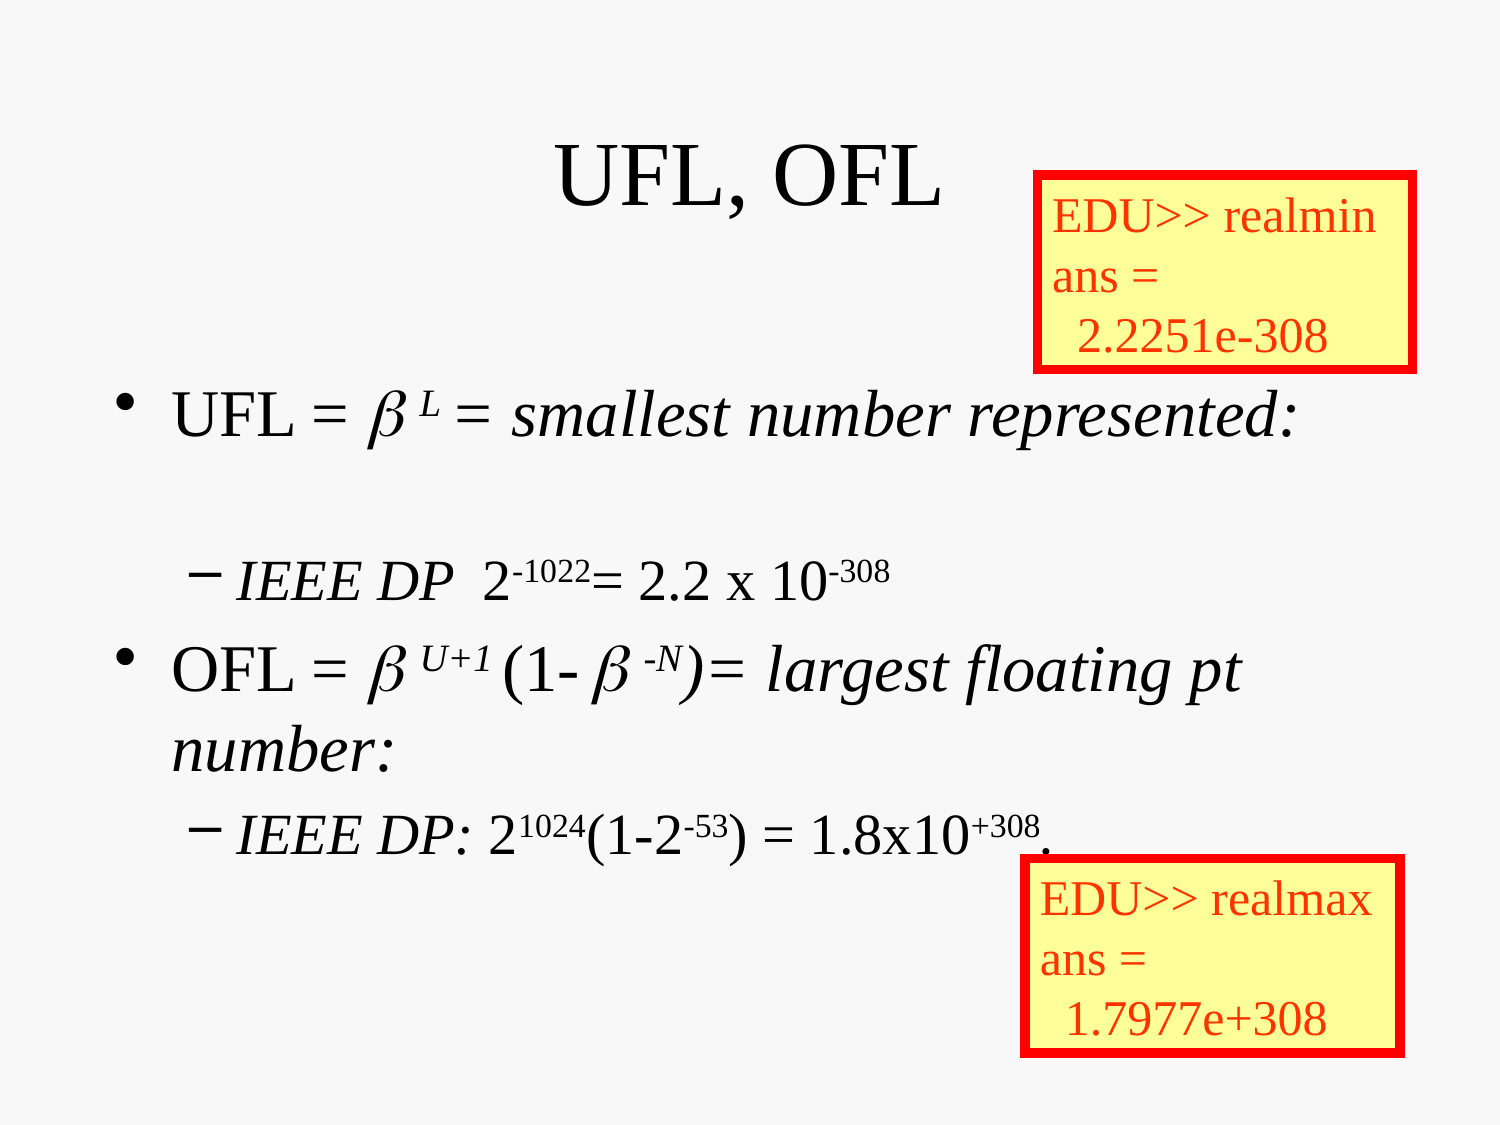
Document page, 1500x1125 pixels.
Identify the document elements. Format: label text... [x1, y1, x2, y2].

list UFL =  L = smallest number represented: IEEE DP 2-1022= 2.2 x 10-308 OFL =  U+1 (1-  -N)= largest floating pt number: IEEE DP: 21024(1-2-53) = 1.8x10+308. [99, 362, 1376, 951]
text_box EDU>> realmin ans = 2.2251e-308 [1037, 174, 1413, 370]
title UFL, OFL [112, 62, 1388, 276]
text_box EDU>> realmax ans = 1.7977e+308 [1024, 858, 1400, 1053]
